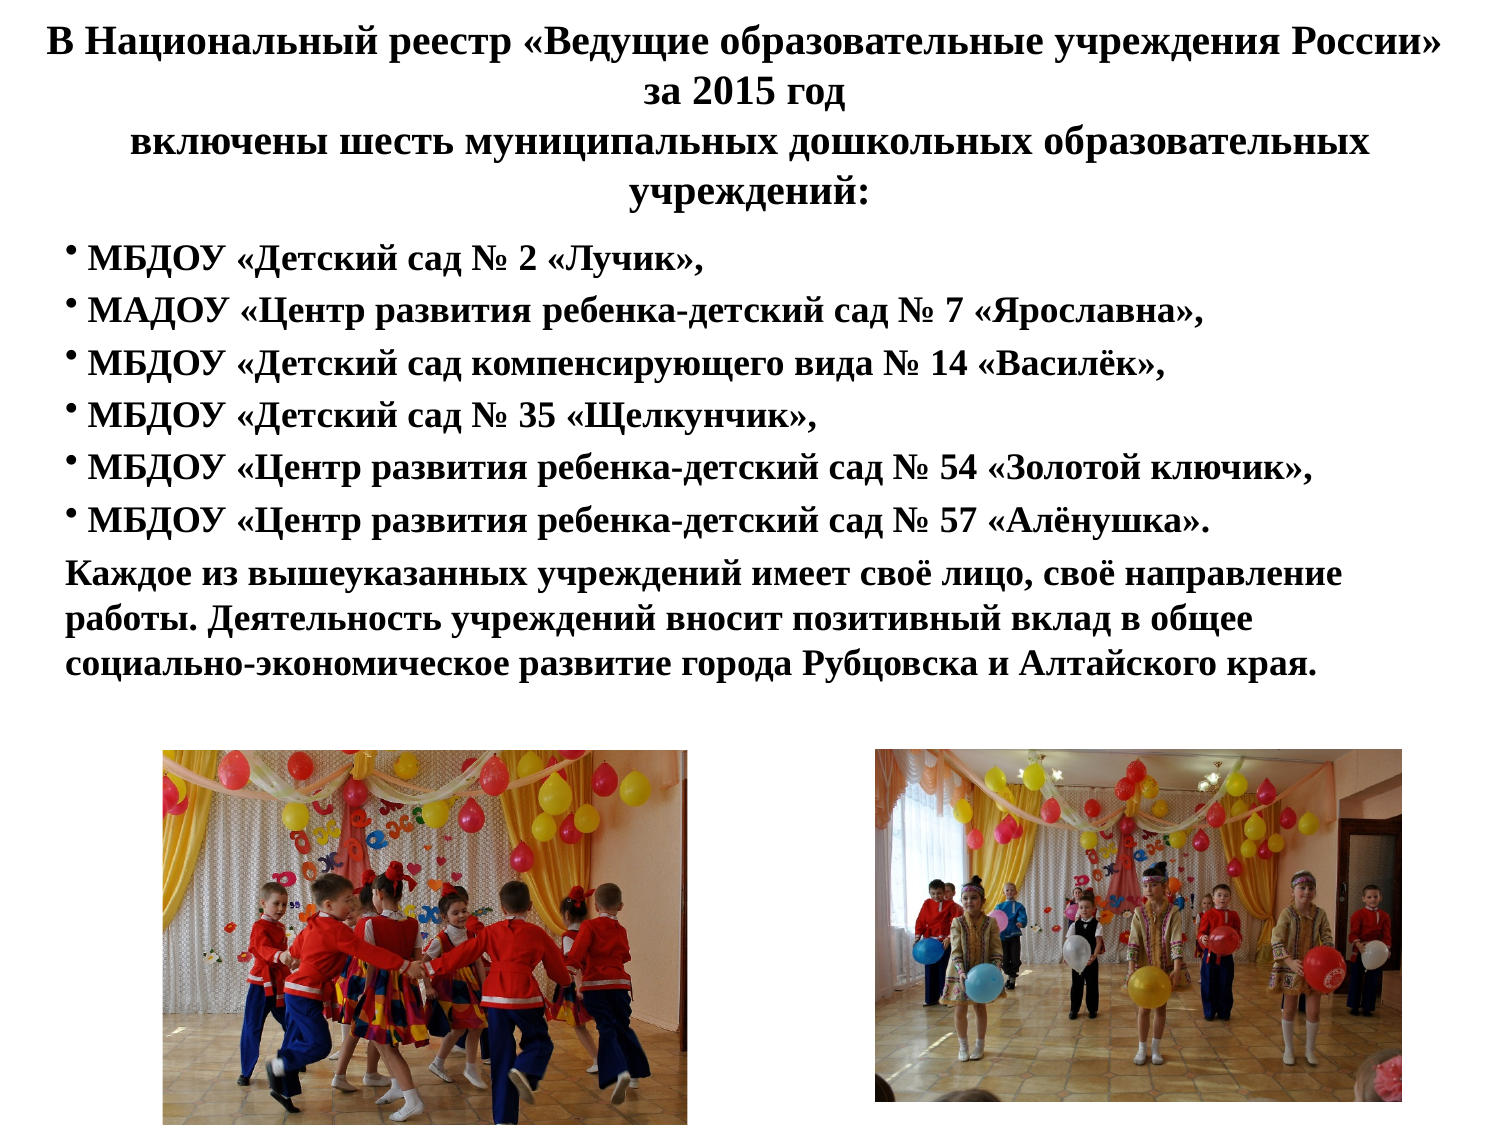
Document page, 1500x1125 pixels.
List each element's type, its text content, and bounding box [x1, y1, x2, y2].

title В Национальный реестр «Ведущие образовательные учреждения России» за 2015 год включены шесть муниципальных дошкольных образовательных учреждений: [0, 50, 1500, 225]
subtitle МБДОУ «Детский сад № 2 «Лучик», МАДОУ «Центр развития ребенка-детский сад № 7 «Ярославна», МБДОУ «Детский сад компенсирующего вида № 14 «Василёк», МБДОУ «Детский сад № 35 «Щелкунчик», МБДОУ «Центр развития ребенка-детский сад № 54 «Золотой ключик», МБДОУ «Центр развития ребенка-детский сад № 57 «Алёнушка». Каждое из вышеуказанных учреждений имеет своё лицо, своё направление работы. Деятельность учреждений вносит позитивный вклад в общее социально-экономическое развитие города Рубцовска и Алтайского края. [50, 224, 1425, 750]
picture [874, 749, 1402, 1102]
picture [162, 749, 688, 1125]
